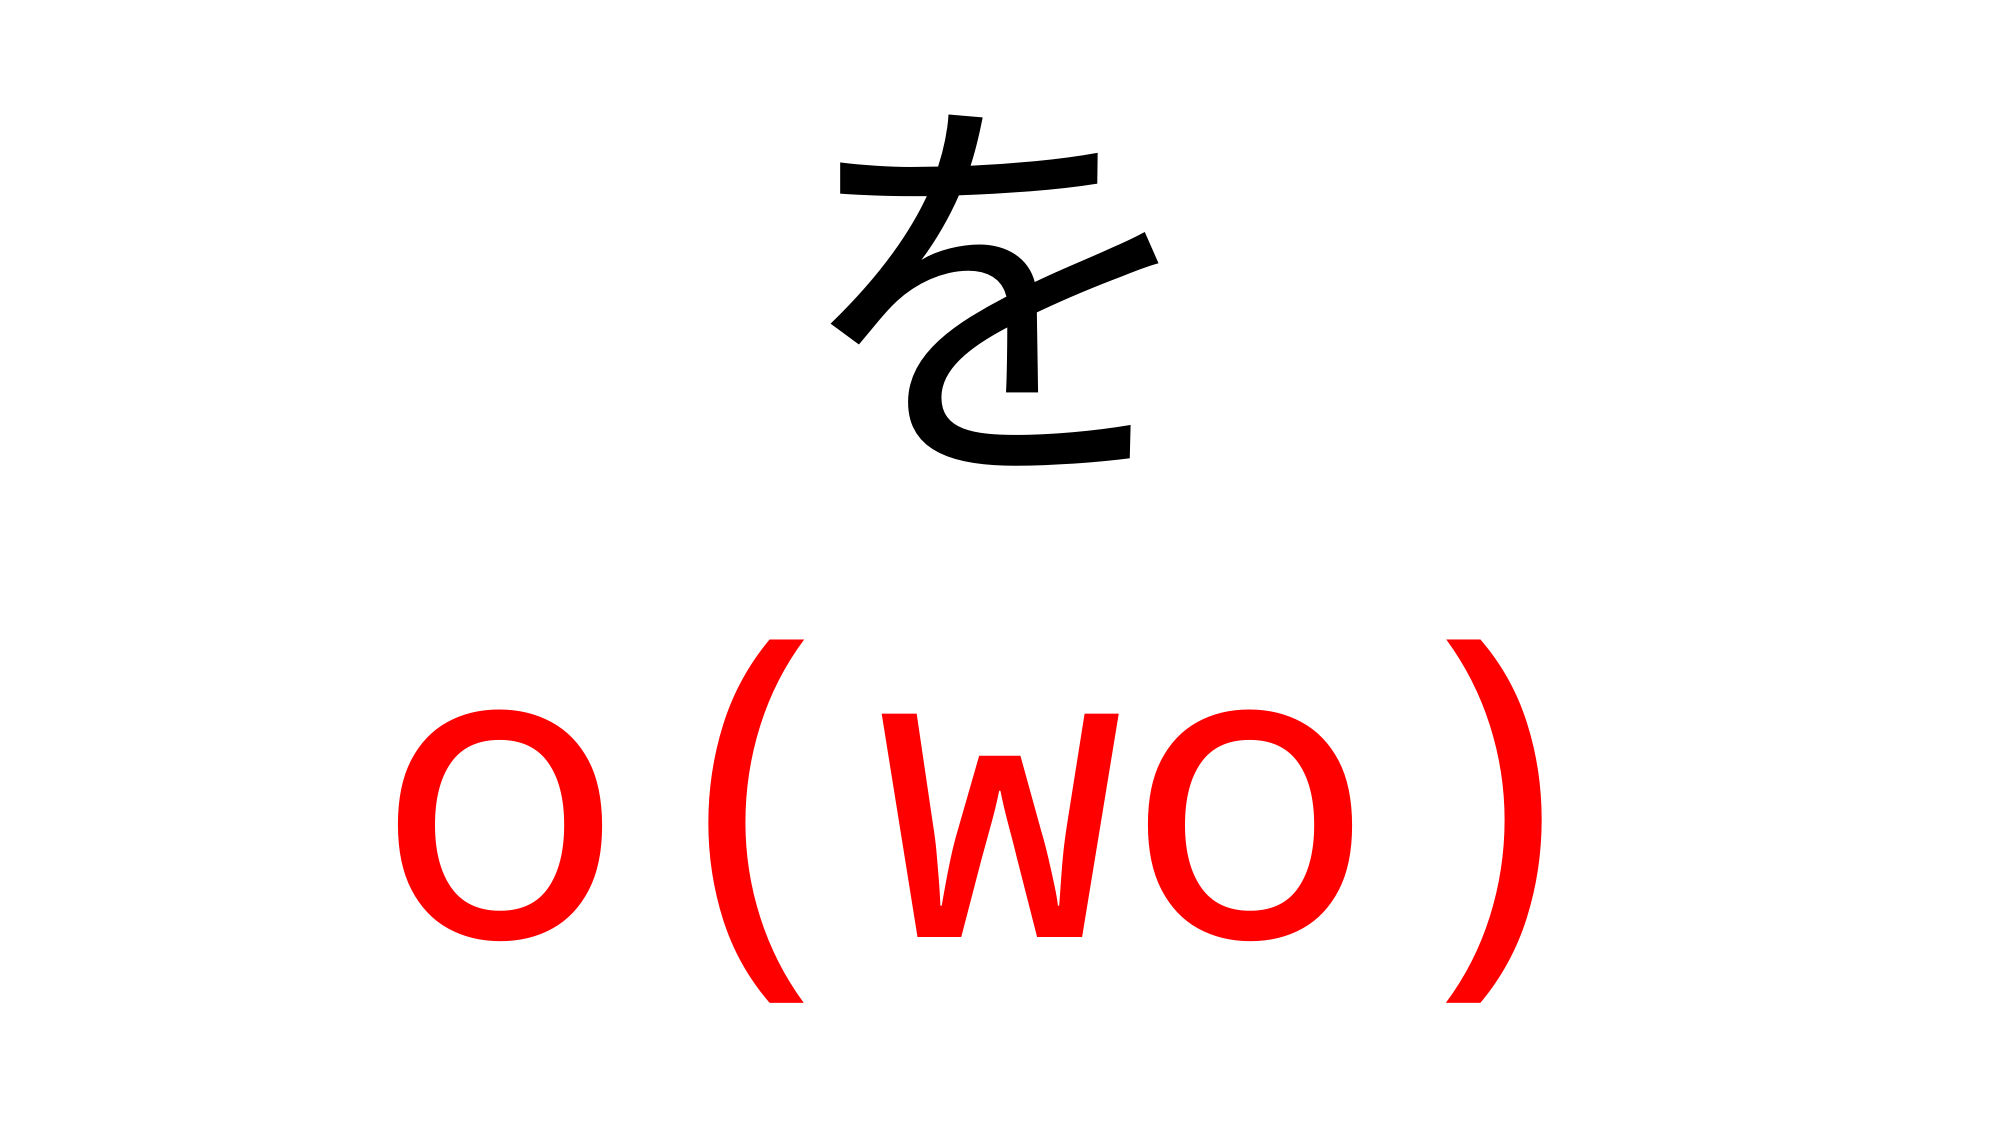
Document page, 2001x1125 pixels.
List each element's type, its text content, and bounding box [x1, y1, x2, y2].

title を [249, 71, 1750, 545]
text_box o(wo) [249, 562, 1750, 1036]
